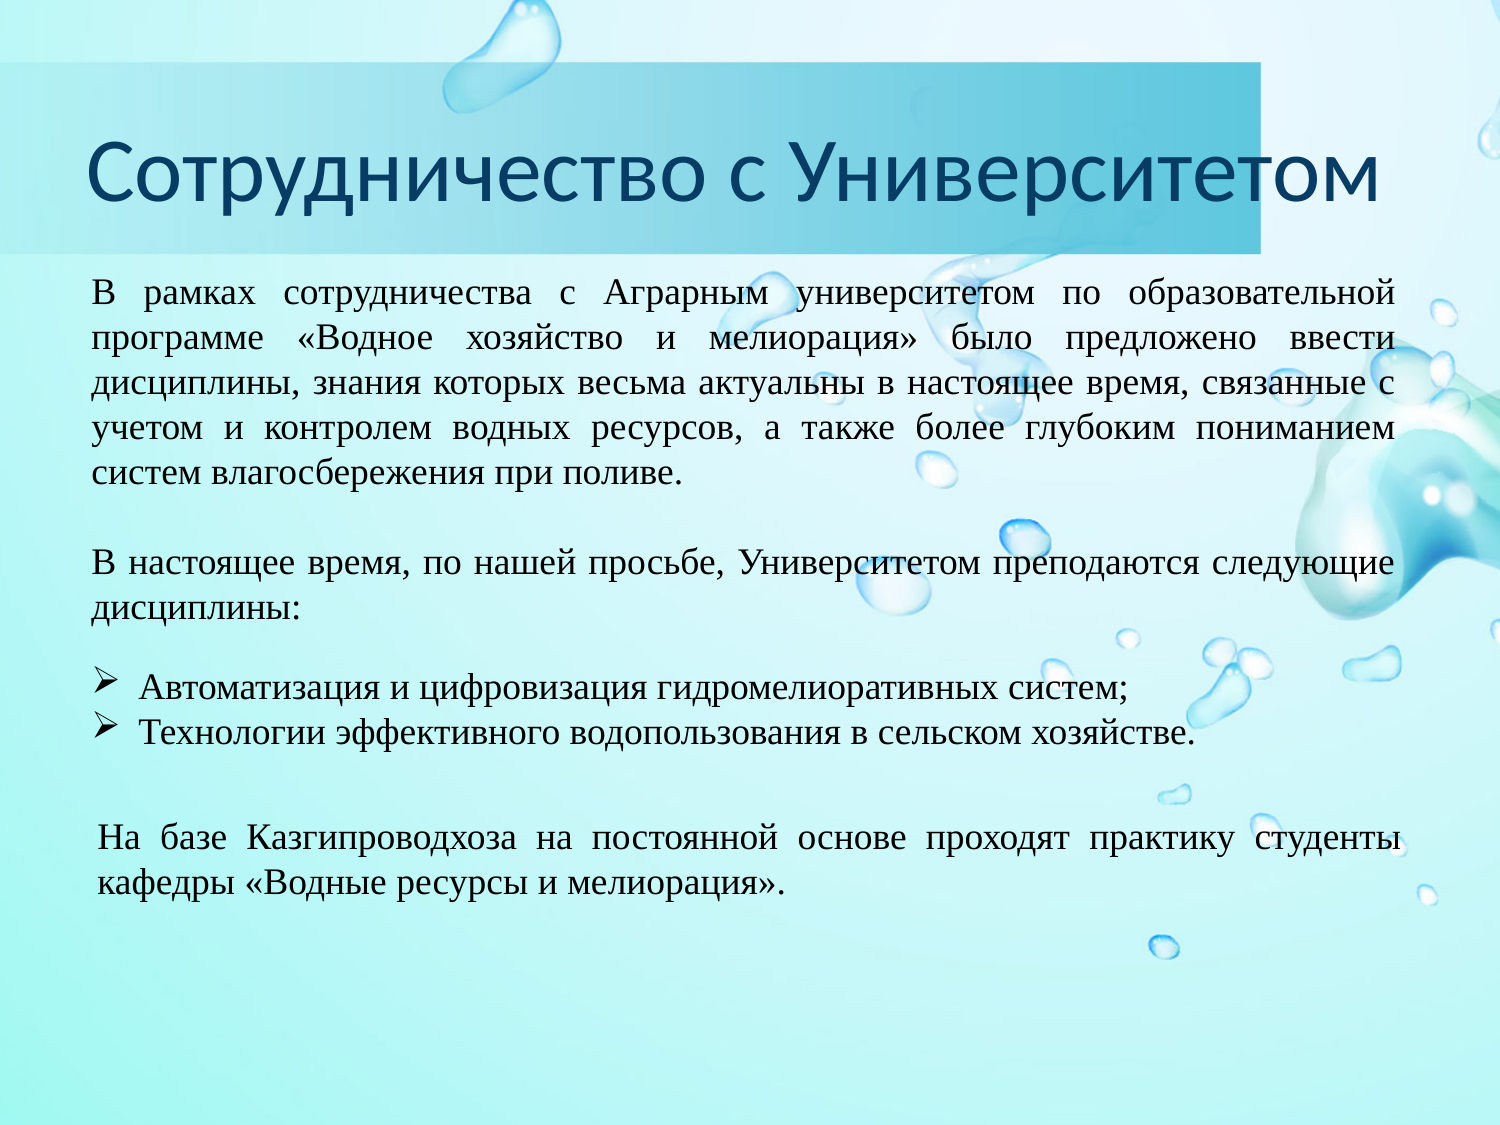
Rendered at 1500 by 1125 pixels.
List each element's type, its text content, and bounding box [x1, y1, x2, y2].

picture [0, 0, 1500, 1125]
title Сотрудничество с Университетом [0, 67, 1471, 263]
text_box В рамках сотрудничества с Аграрным университетом по образовательной программе «Водное хозяйство и мелиорация» было предложено ввести дисциплины, знания которых весьма актуальны в настоящее время, связанные с учетом и контролем водных ресурсов, а также более глубоким пониманием систем влагосбережения при поливе. В настоящее время, по нашей просьбе, Университетом преподаются следующие дисциплины: Автоматизация и цифровизация гидромелиоративных систем; Технологии эффективного водопользования в сельском хозяйстве. [76, 259, 1412, 760]
text_box На базе Казгипроводхоза на постоянной основе проходят практику студенты кафедры «Водные ресурсы и мелиорация». [82, 804, 1418, 910]
